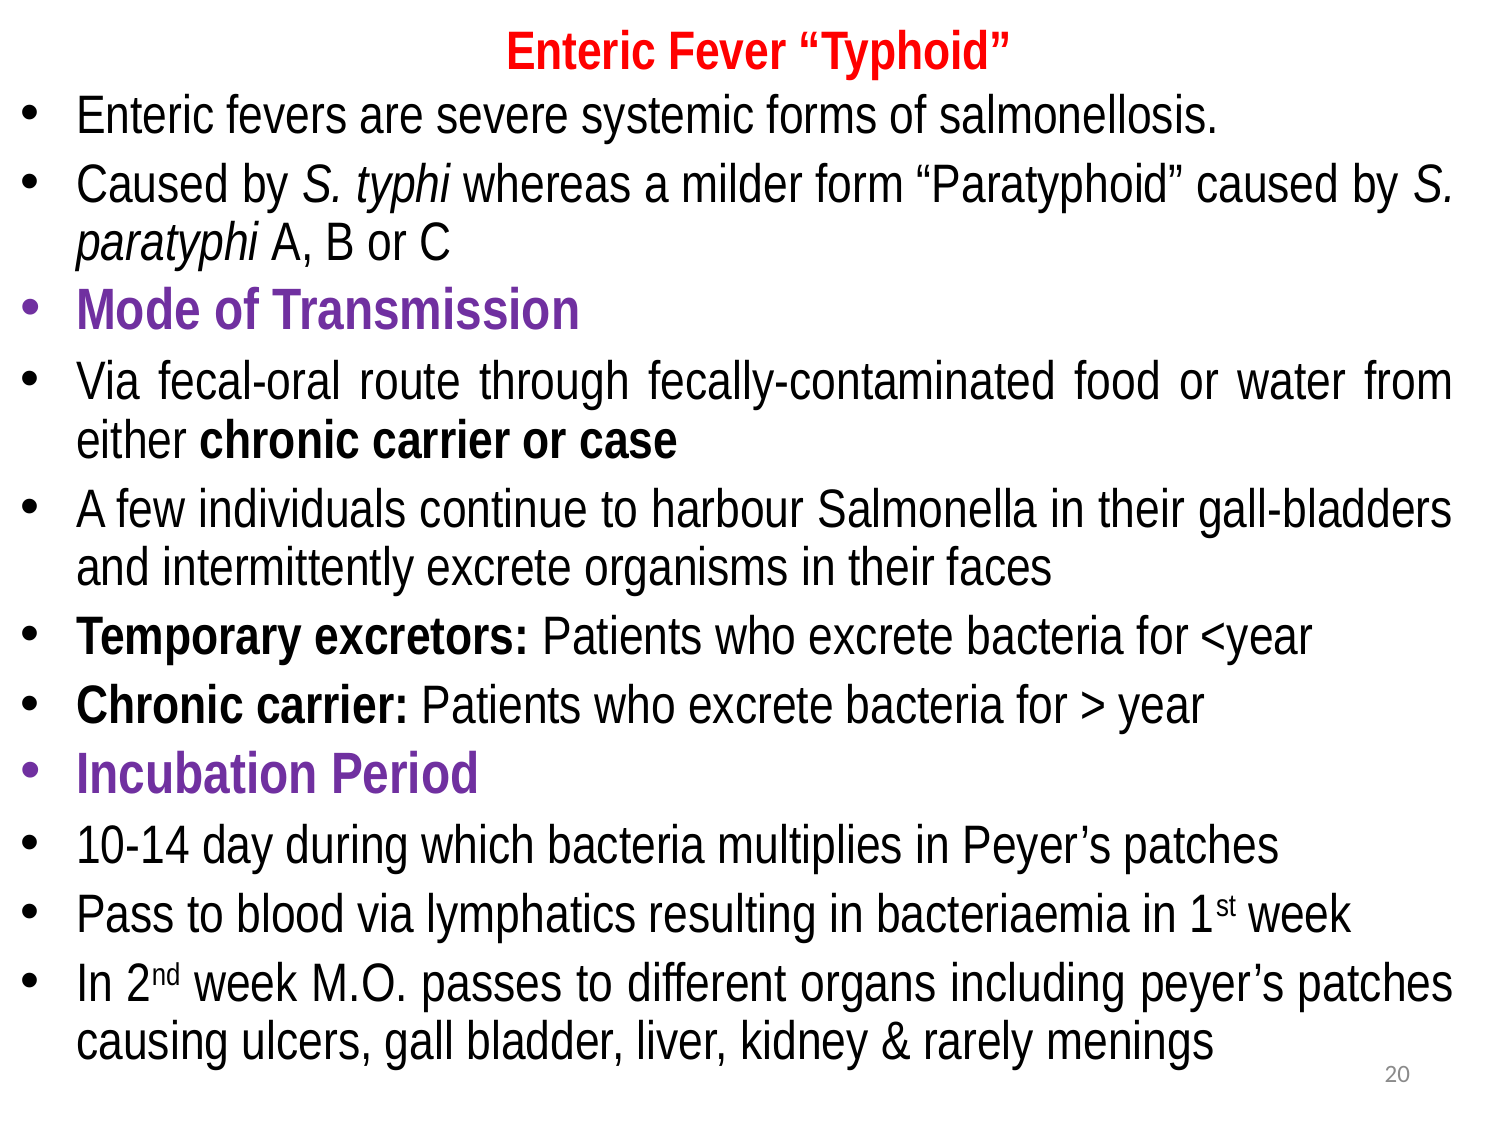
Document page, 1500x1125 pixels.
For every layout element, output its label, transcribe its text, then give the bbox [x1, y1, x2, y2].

title Enteric Fever “Typhoid” [53, 7, 1466, 78]
footer [512, 1042, 988, 1103]
list Enteric fevers are severe systemic forms of salmonellosis. Caused by S. typhi whereas a milder form “Paratyphoid” caused by S. paratyphi A, B or C Mode of Transmission Via fecal-oral route through fecally-contaminated food or water from either chronic carrier or case A few individuals continue to harbour Salmonella in their gall-bladders and intermittently excrete organisms in their faces Temporary excretors: Patients who excrete bacteria for <year Chronic carrier: Patients who excrete bacteria for > year Incubation Period 10-14 day during which bacteria multiplies in Peyer’s patches Pass to blood via lymphatics resulting in bacteriaemia in 1st week In 2nd week M.O. passes to different organs including peyer’s patches causing ulcers, gall bladder, liver, kidney & rarely menings [4, 78, 1471, 1102]
slide_number 20 [1074, 1042, 1425, 1103]
